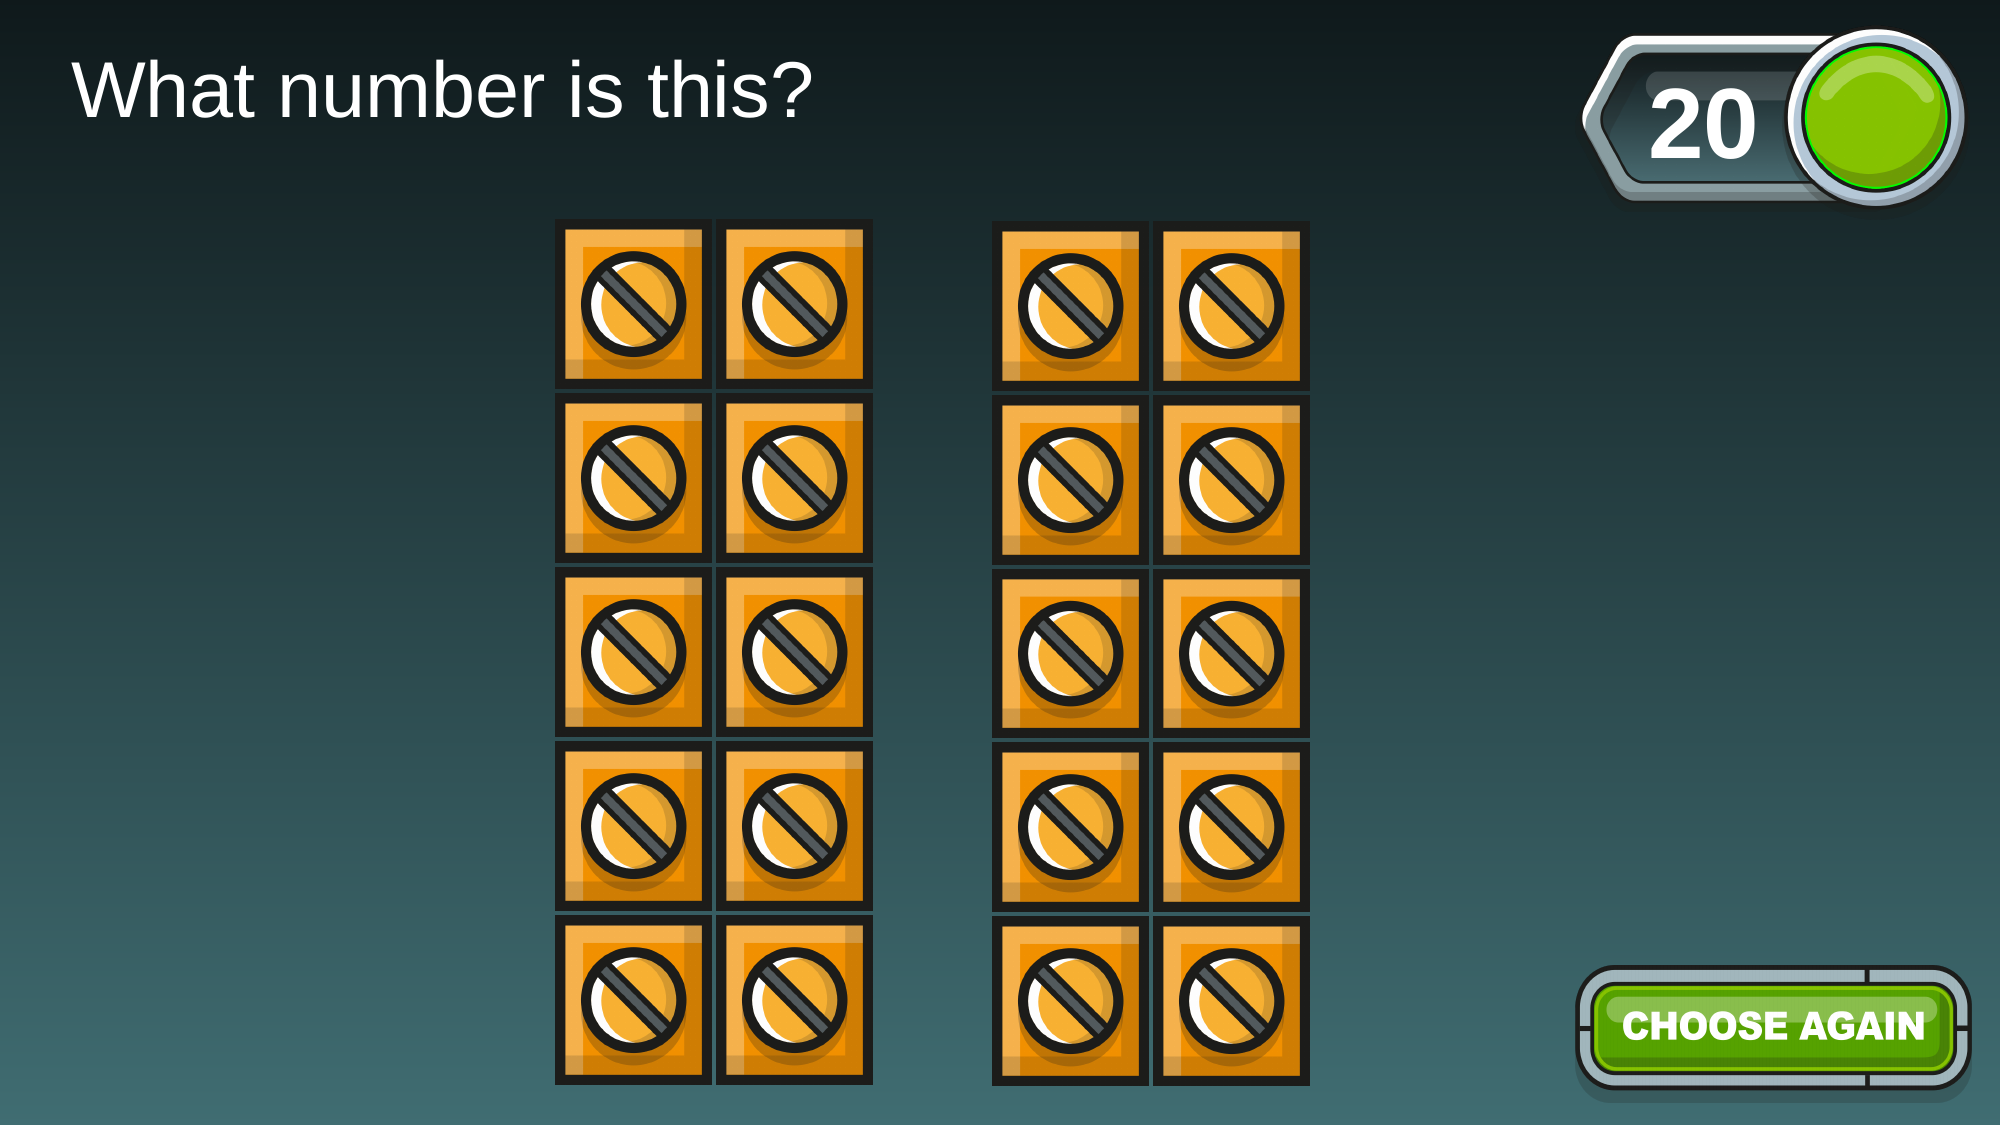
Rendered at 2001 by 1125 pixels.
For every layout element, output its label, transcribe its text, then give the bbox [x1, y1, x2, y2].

picture [1575, 25, 1971, 221]
picture [716, 393, 873, 563]
picture [554, 915, 712, 1085]
picture [554, 393, 712, 563]
picture [554, 567, 712, 737]
picture [716, 219, 873, 389]
picture [716, 567, 873, 737]
picture [1575, 965, 1972, 1104]
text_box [992, 221, 1311, 1086]
text_box What number is this? [55, 30, 1093, 162]
picture [554, 219, 712, 389]
picture [716, 915, 873, 1085]
picture [554, 741, 712, 911]
picture [716, 741, 873, 911]
